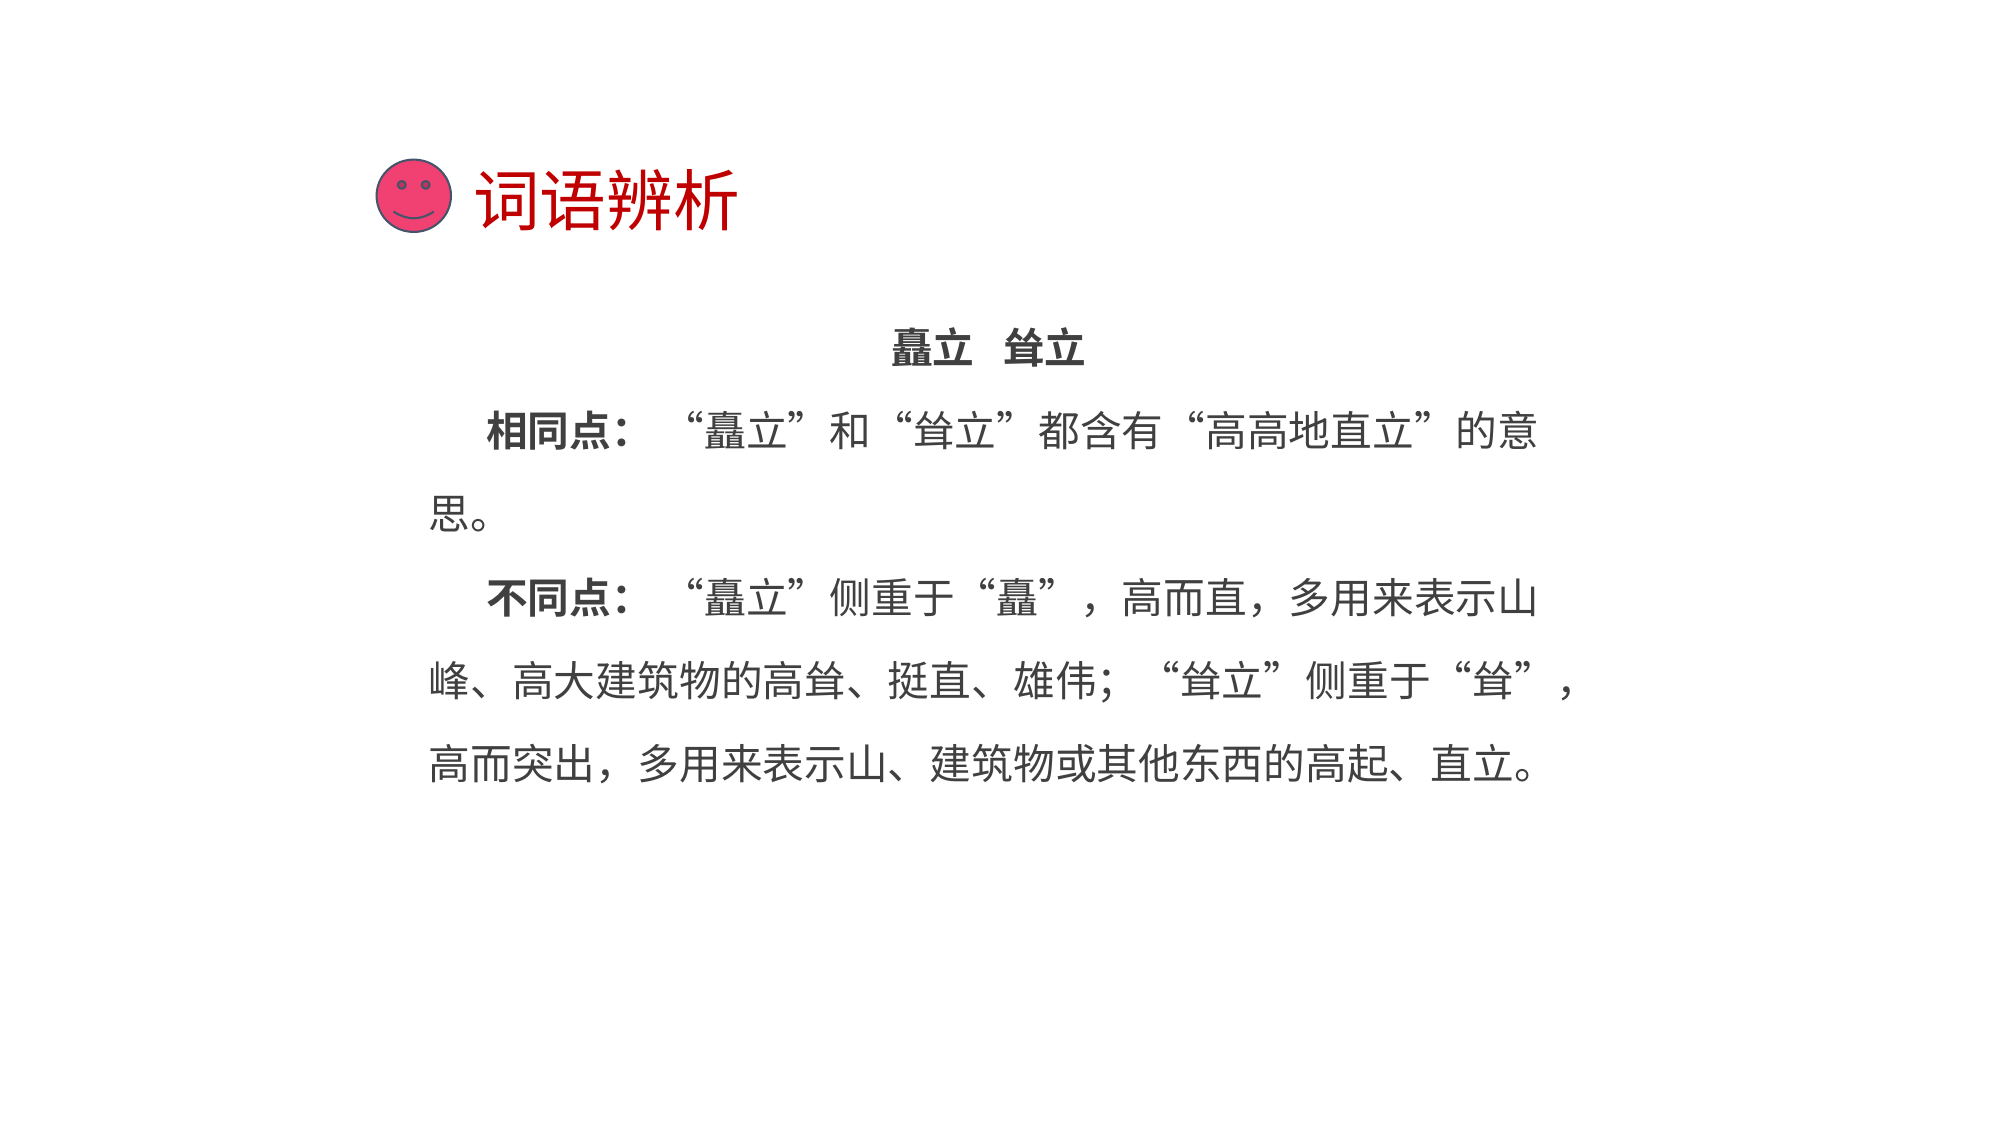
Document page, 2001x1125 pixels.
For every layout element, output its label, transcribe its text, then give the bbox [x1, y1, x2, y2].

title 词语辨析 [382, 157, 1676, 250]
list 矗立 耸立 相同点： “矗立”和“耸立”都含有“高高地直立”的意思。 不同点： “矗立”侧重于“矗”，高而直，多用来表示山峰、高大建筑物的高耸、挺直、雄伟；“耸立”侧重于“耸”，高而突出，多用来表示山、建筑物或其他东西的高起、直立。 [413, 280, 1574, 961]
text_box [375, 158, 453, 234]
